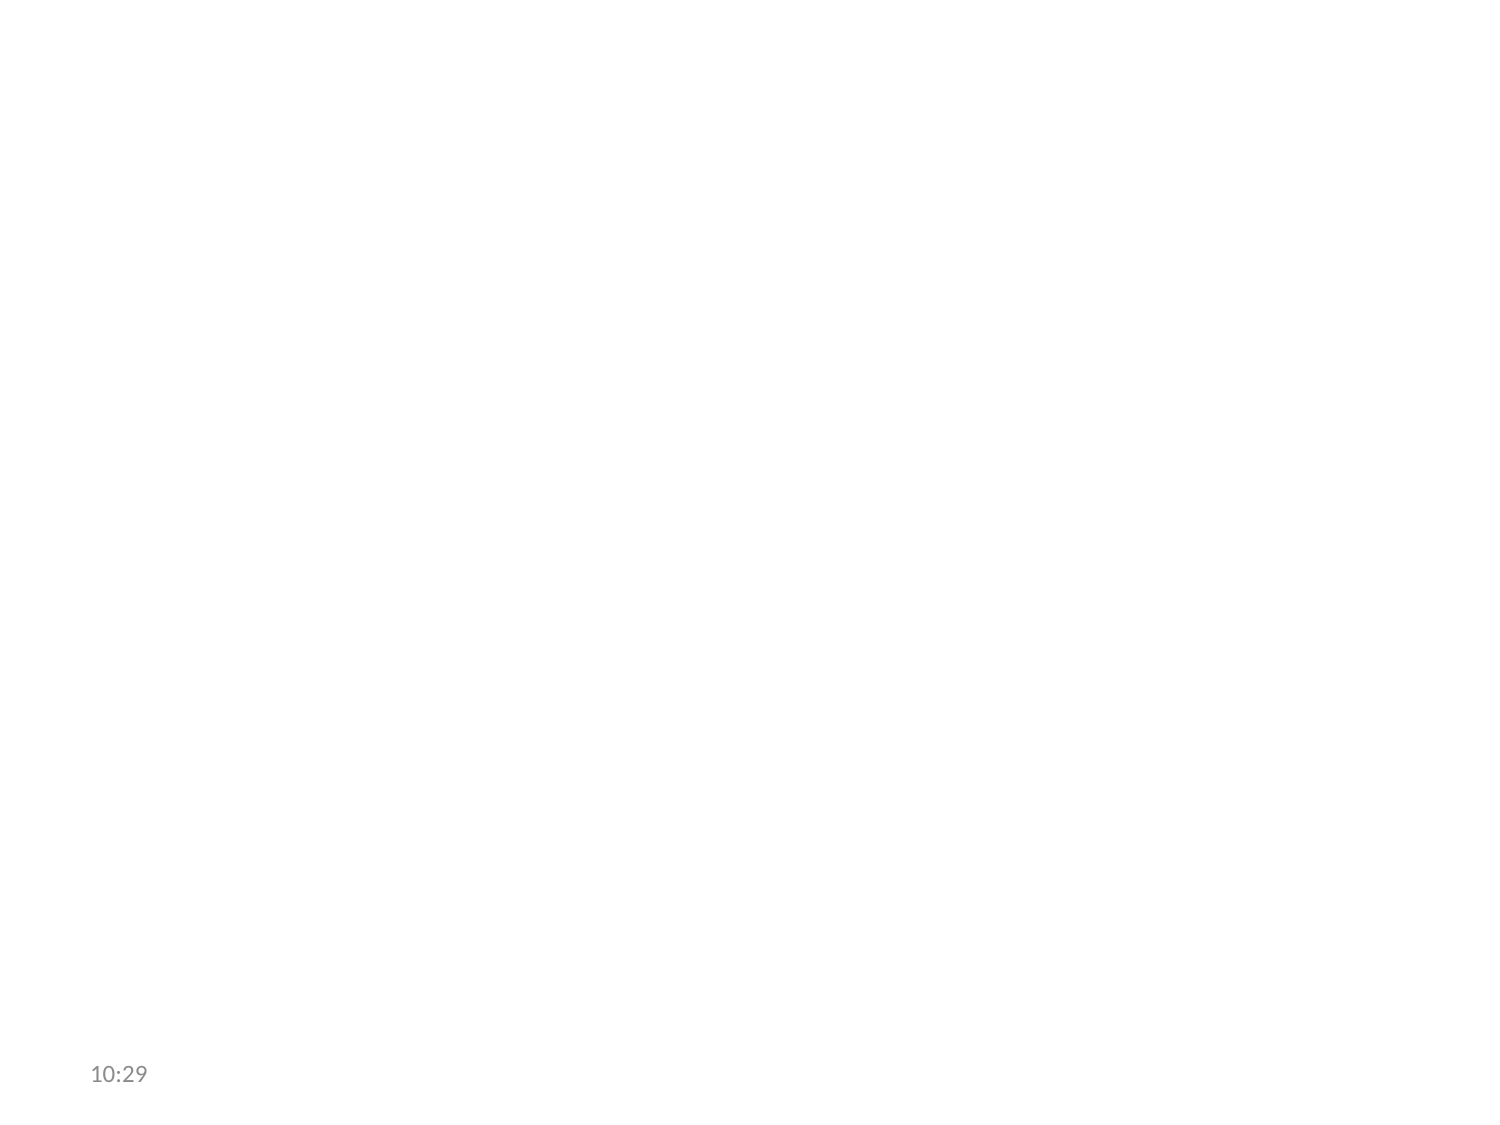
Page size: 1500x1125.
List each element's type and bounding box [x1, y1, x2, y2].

slide_number [75, 1042, 425, 1103]
